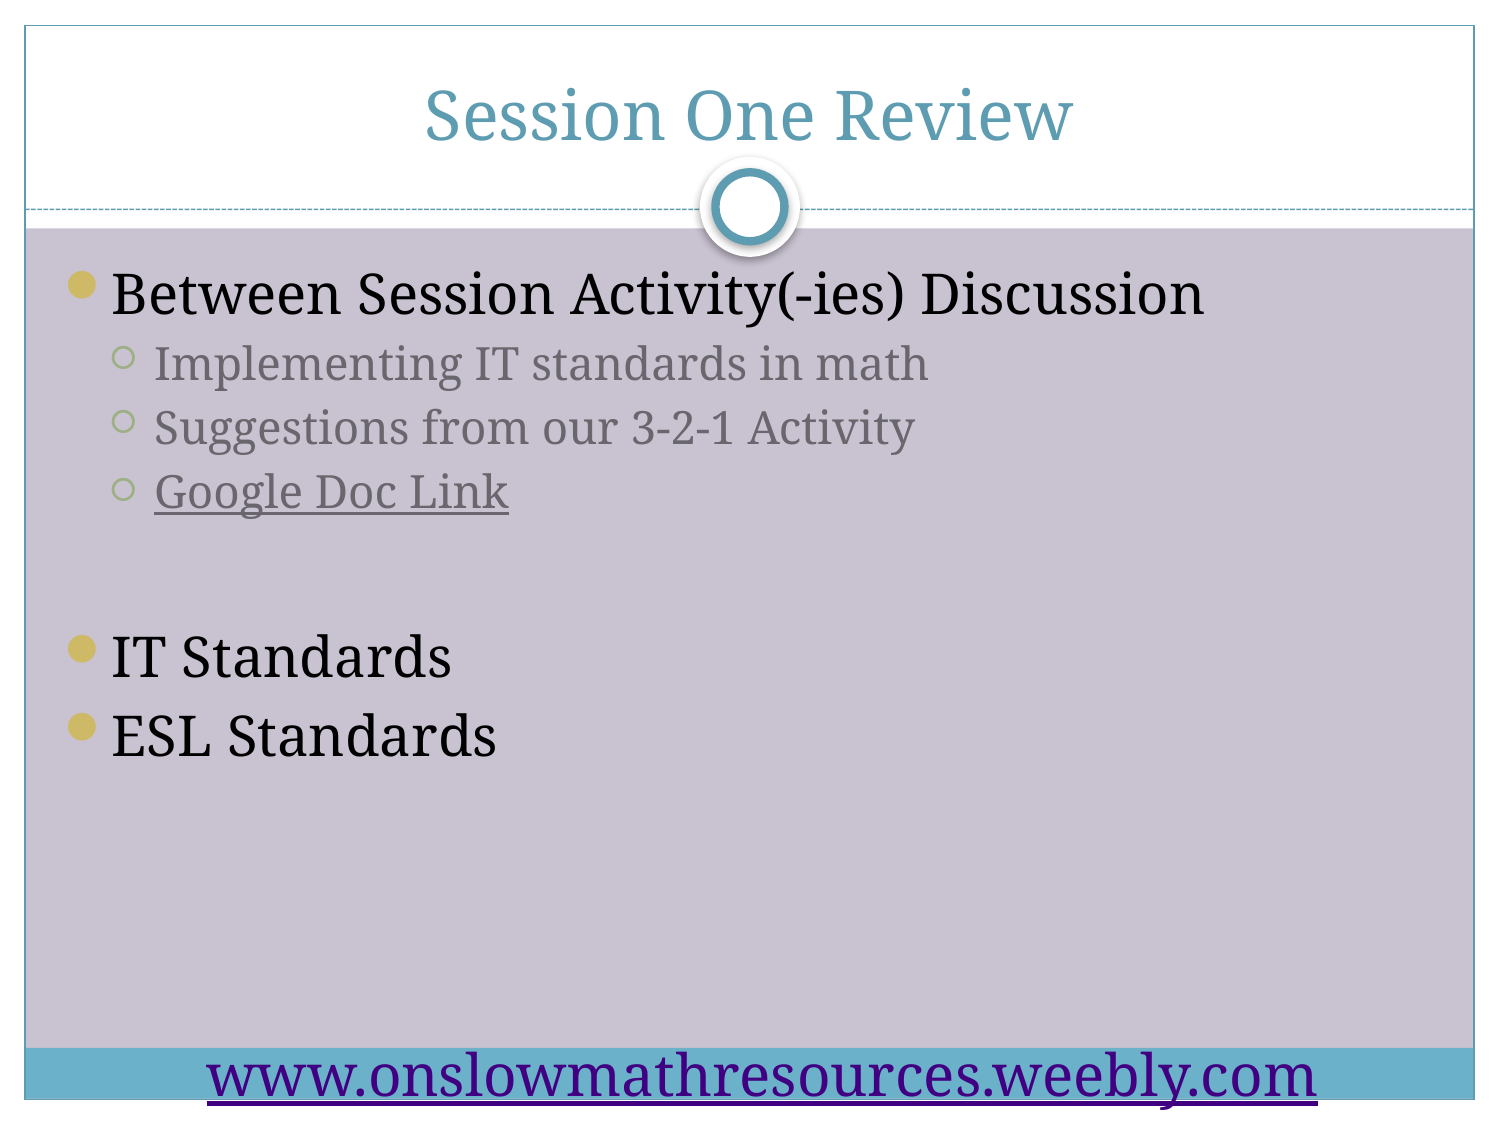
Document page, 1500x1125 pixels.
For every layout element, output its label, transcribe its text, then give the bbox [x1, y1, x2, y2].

list Between Session Activity(-ies) Discussion Implementing IT standards in math Suggestions from our 3-2-1 Activity Google Doc Link IT Standards ESL Standards [49, 250, 1445, 1001]
text_box www.onslowmathresources.weebly.com [112, 1031, 1413, 1125]
title Session One Review [49, 37, 1450, 162]
